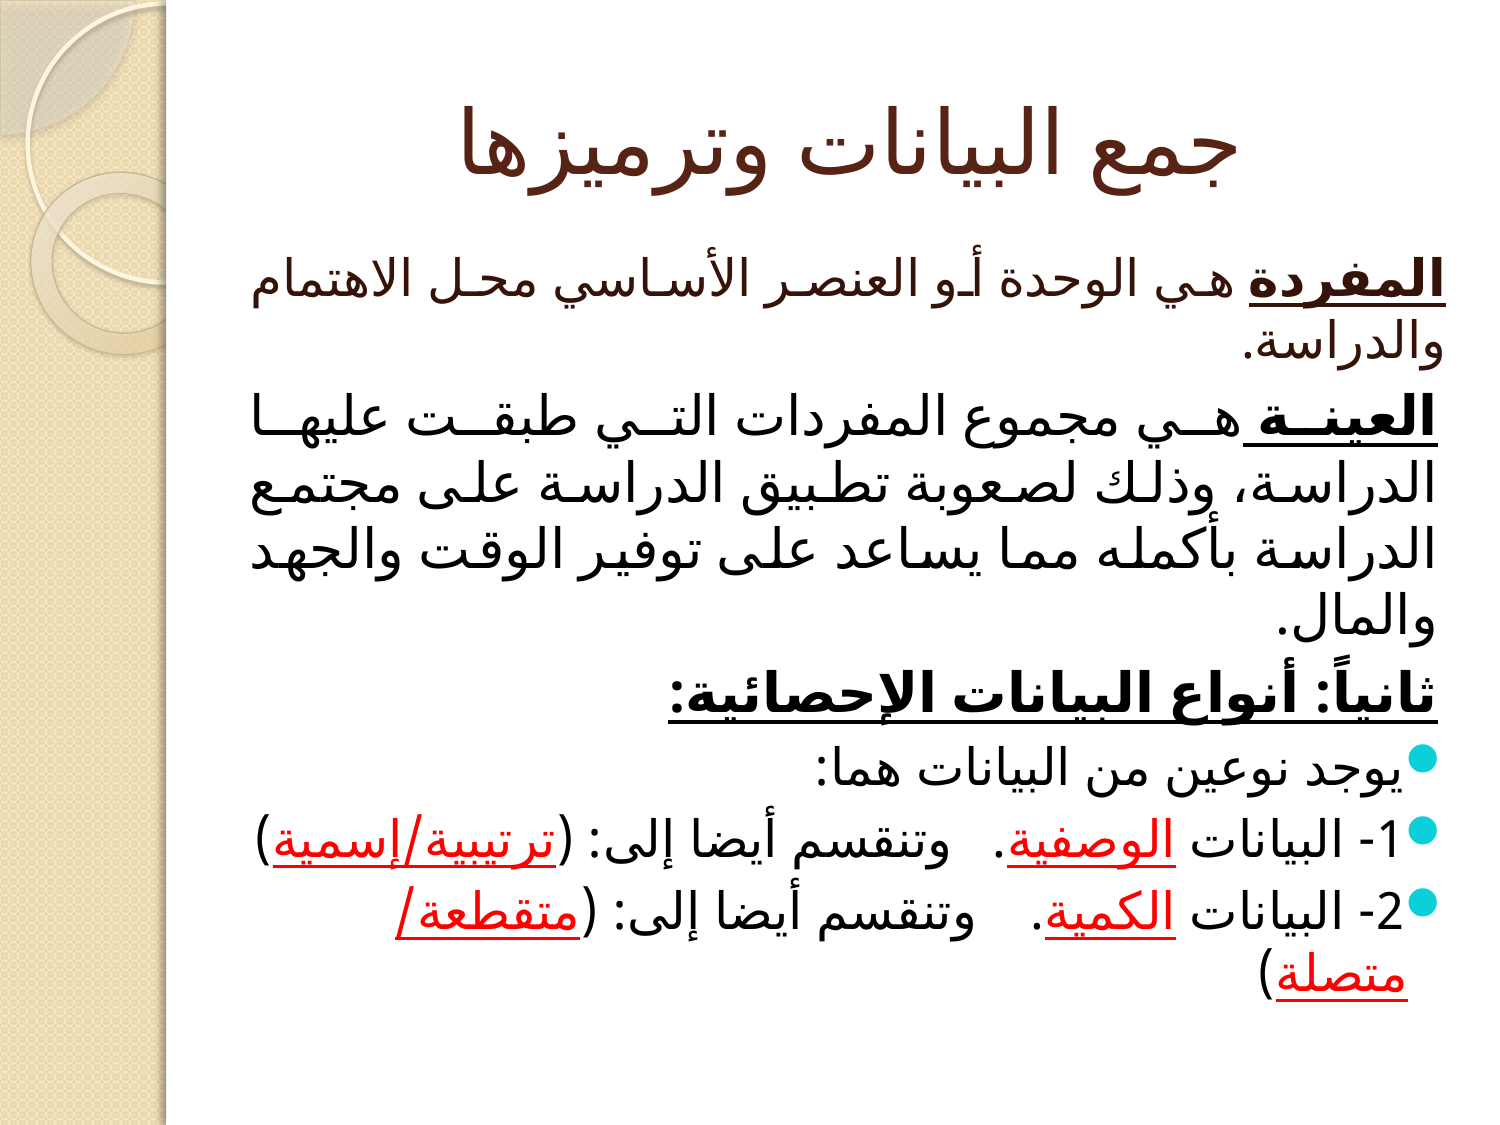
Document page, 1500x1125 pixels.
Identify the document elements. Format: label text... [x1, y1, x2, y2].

title جمع البيانات وترميزها [235, 45, 1466, 233]
list المفردة هي الوحدة أو العنصر الأساسي محل الاهتمام والدراسة. العينة هي مجموع المفردات التي طبقت عليها الدراسة، وذلك لصعوبة تطبيق الدراسة على مجتمع الدراسة بأكمله مما يساعد على توفير الوقت والجهد والمال. ثانياً: أنواع البيانات الإحصائية: يوجد نوعين من البيانات هما: 1- البيانات الوصفية. وتنقسم أيضا إلى: (ترتيبية/إسمية) 2- البيانات الكمية. وتنقسم أيضا إلى: (متقطعة/ متصلة) [235, 237, 1466, 1025]
